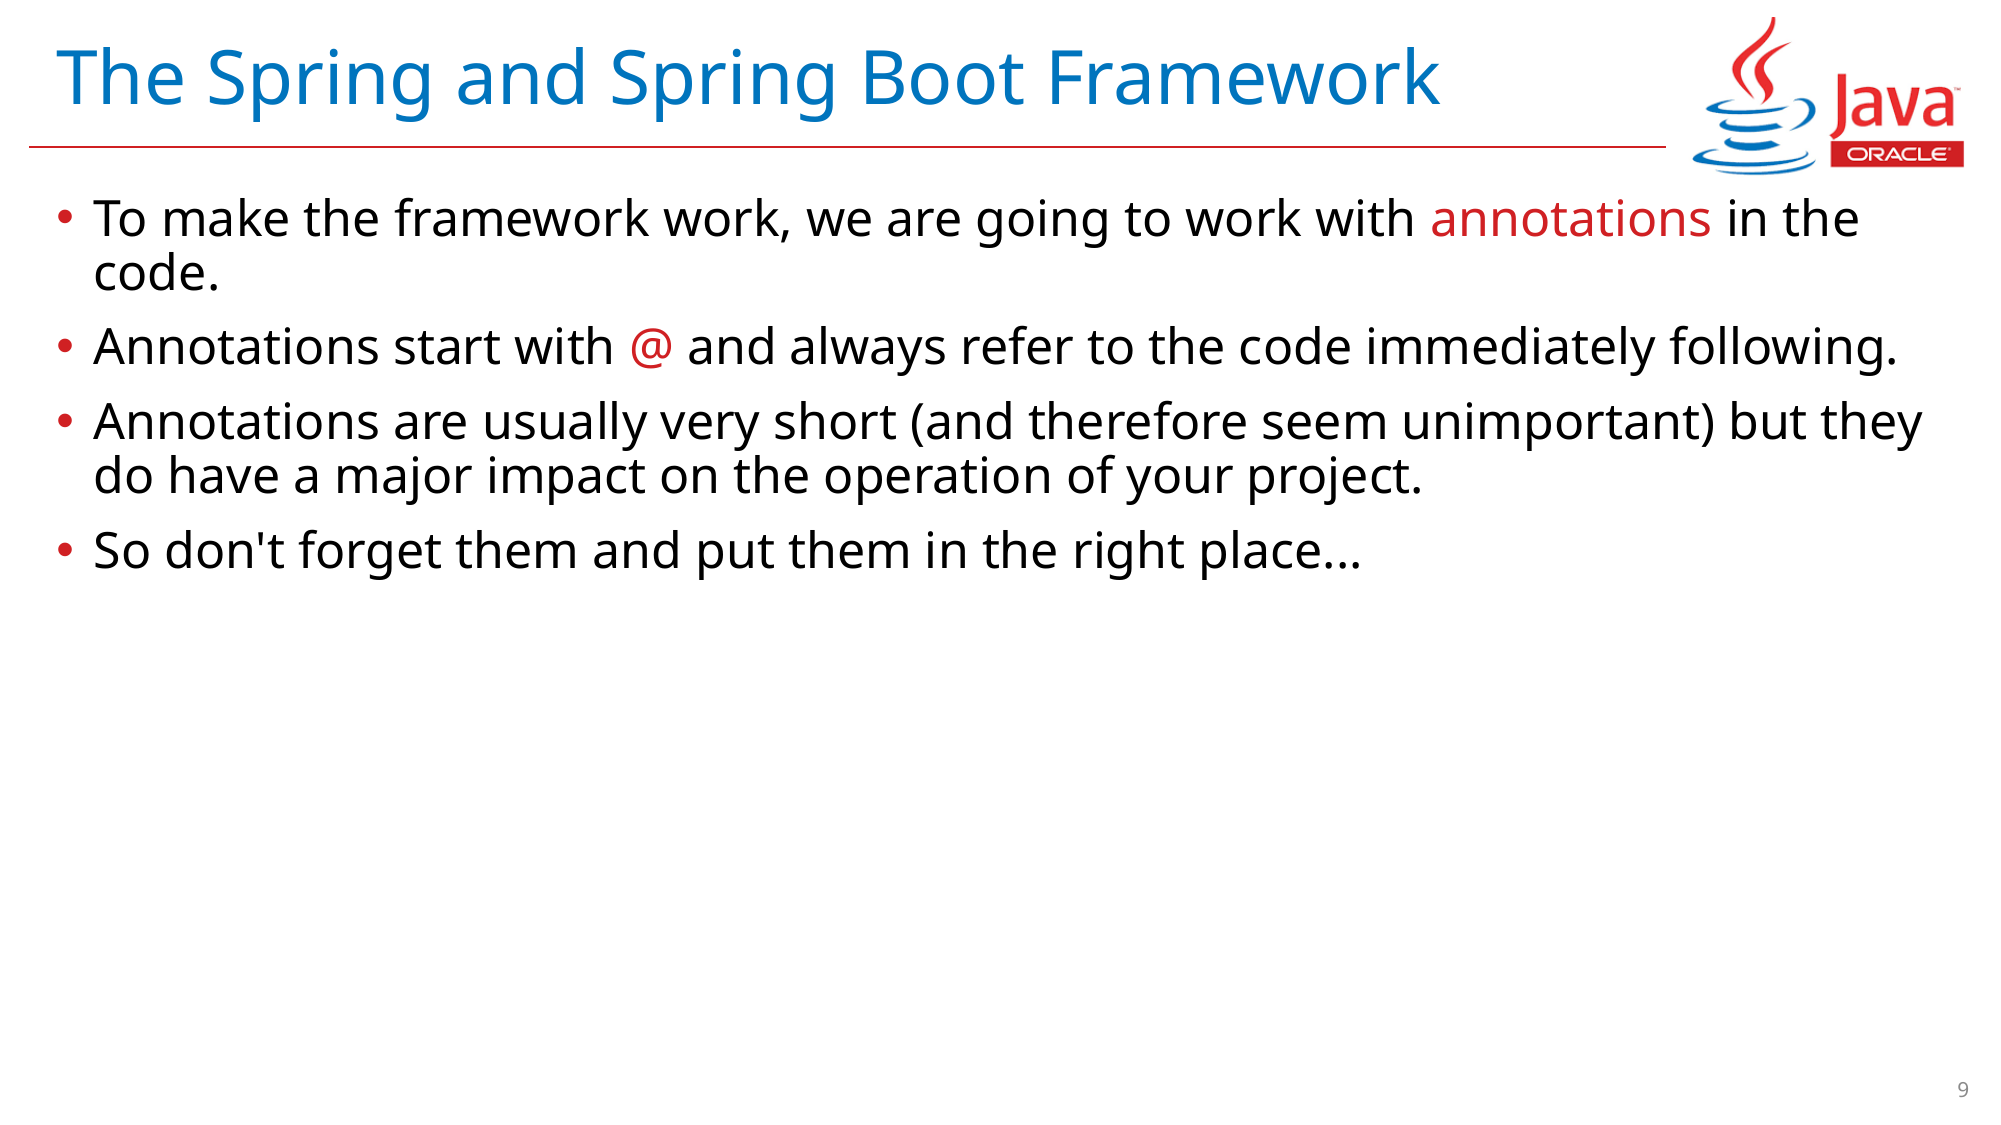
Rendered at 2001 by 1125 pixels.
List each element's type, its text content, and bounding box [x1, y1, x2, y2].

title The Spring and Spring Boot Framework [41, 12, 1863, 147]
slide_number 9 [1534, 1060, 1985, 1121]
list To make the framework work, we are going to work with annotations in the code. Annotations start with @ and always refer to the code immediately following. Annotations are usually very short (and therefore seem unimportant) but they do have a major impact on the operation of your project. So don't forget them and put them in the right place... [41, 185, 1968, 1056]
picture [1665, 17, 1994, 184]
